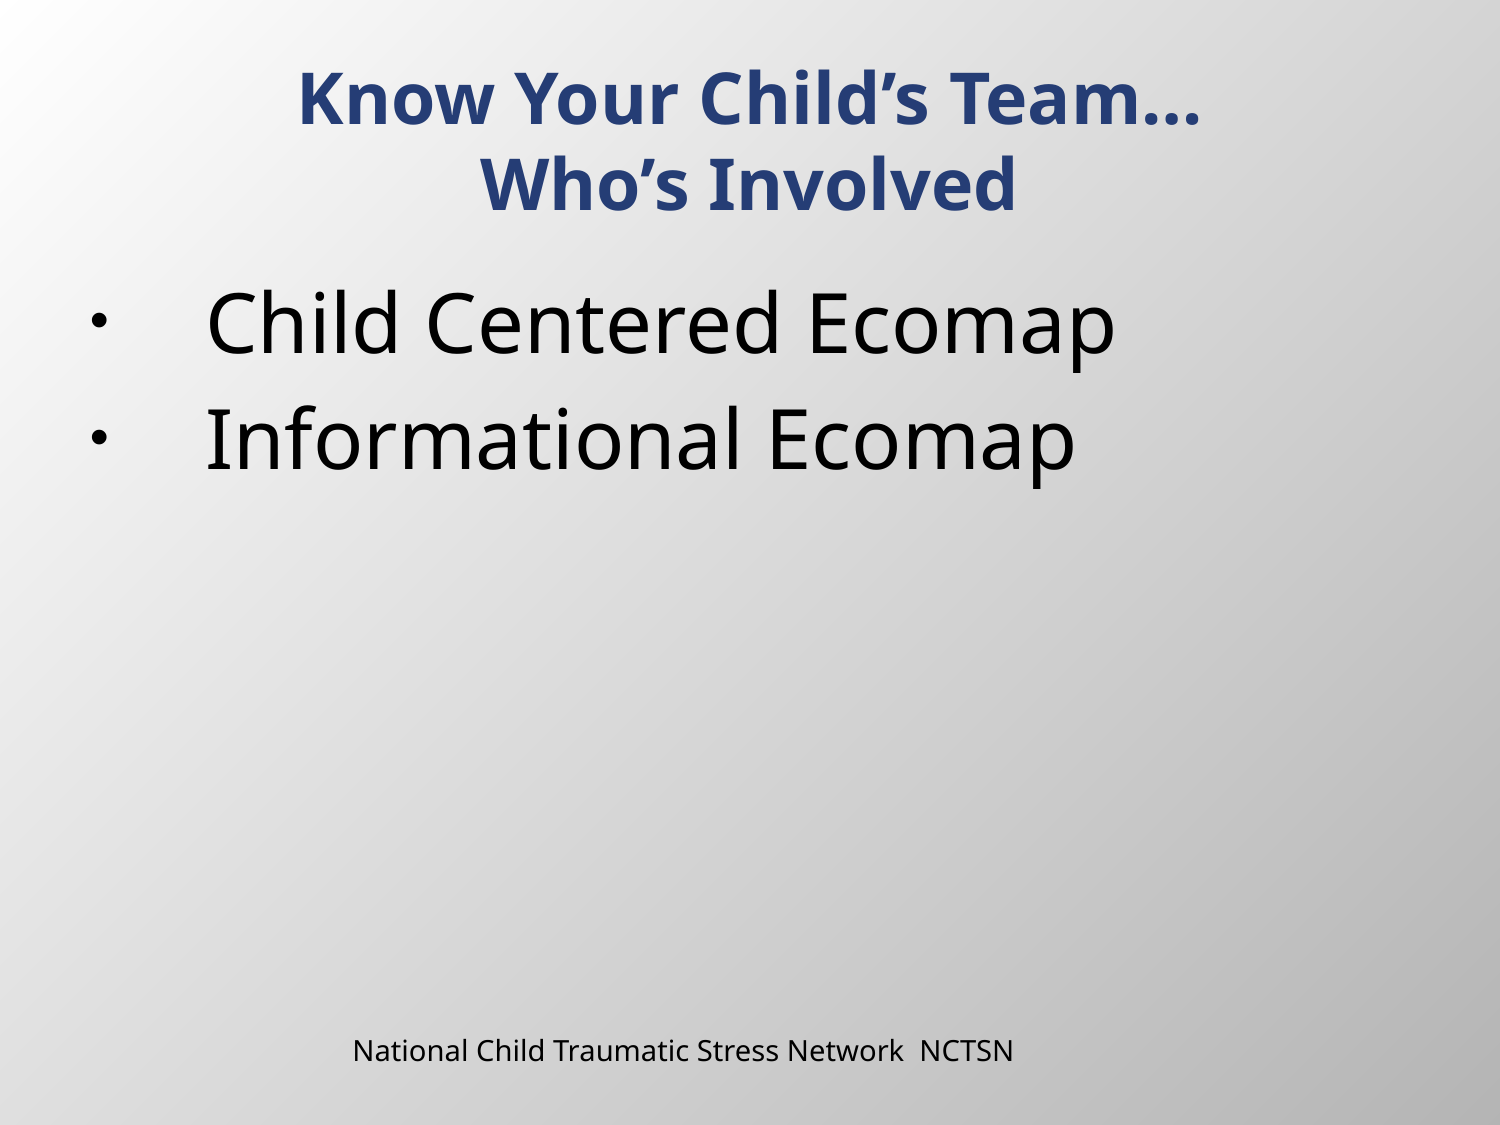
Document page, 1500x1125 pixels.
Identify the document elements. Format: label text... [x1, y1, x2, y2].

title Know Your Child’s Team… Who’s Involved [75, 45, 1425, 233]
text_box National Child Traumatic Stress Network NCTSN [337, 1024, 1163, 1075]
list Child Centered Ecomap Informational Ecomap [75, 262, 1425, 1035]
